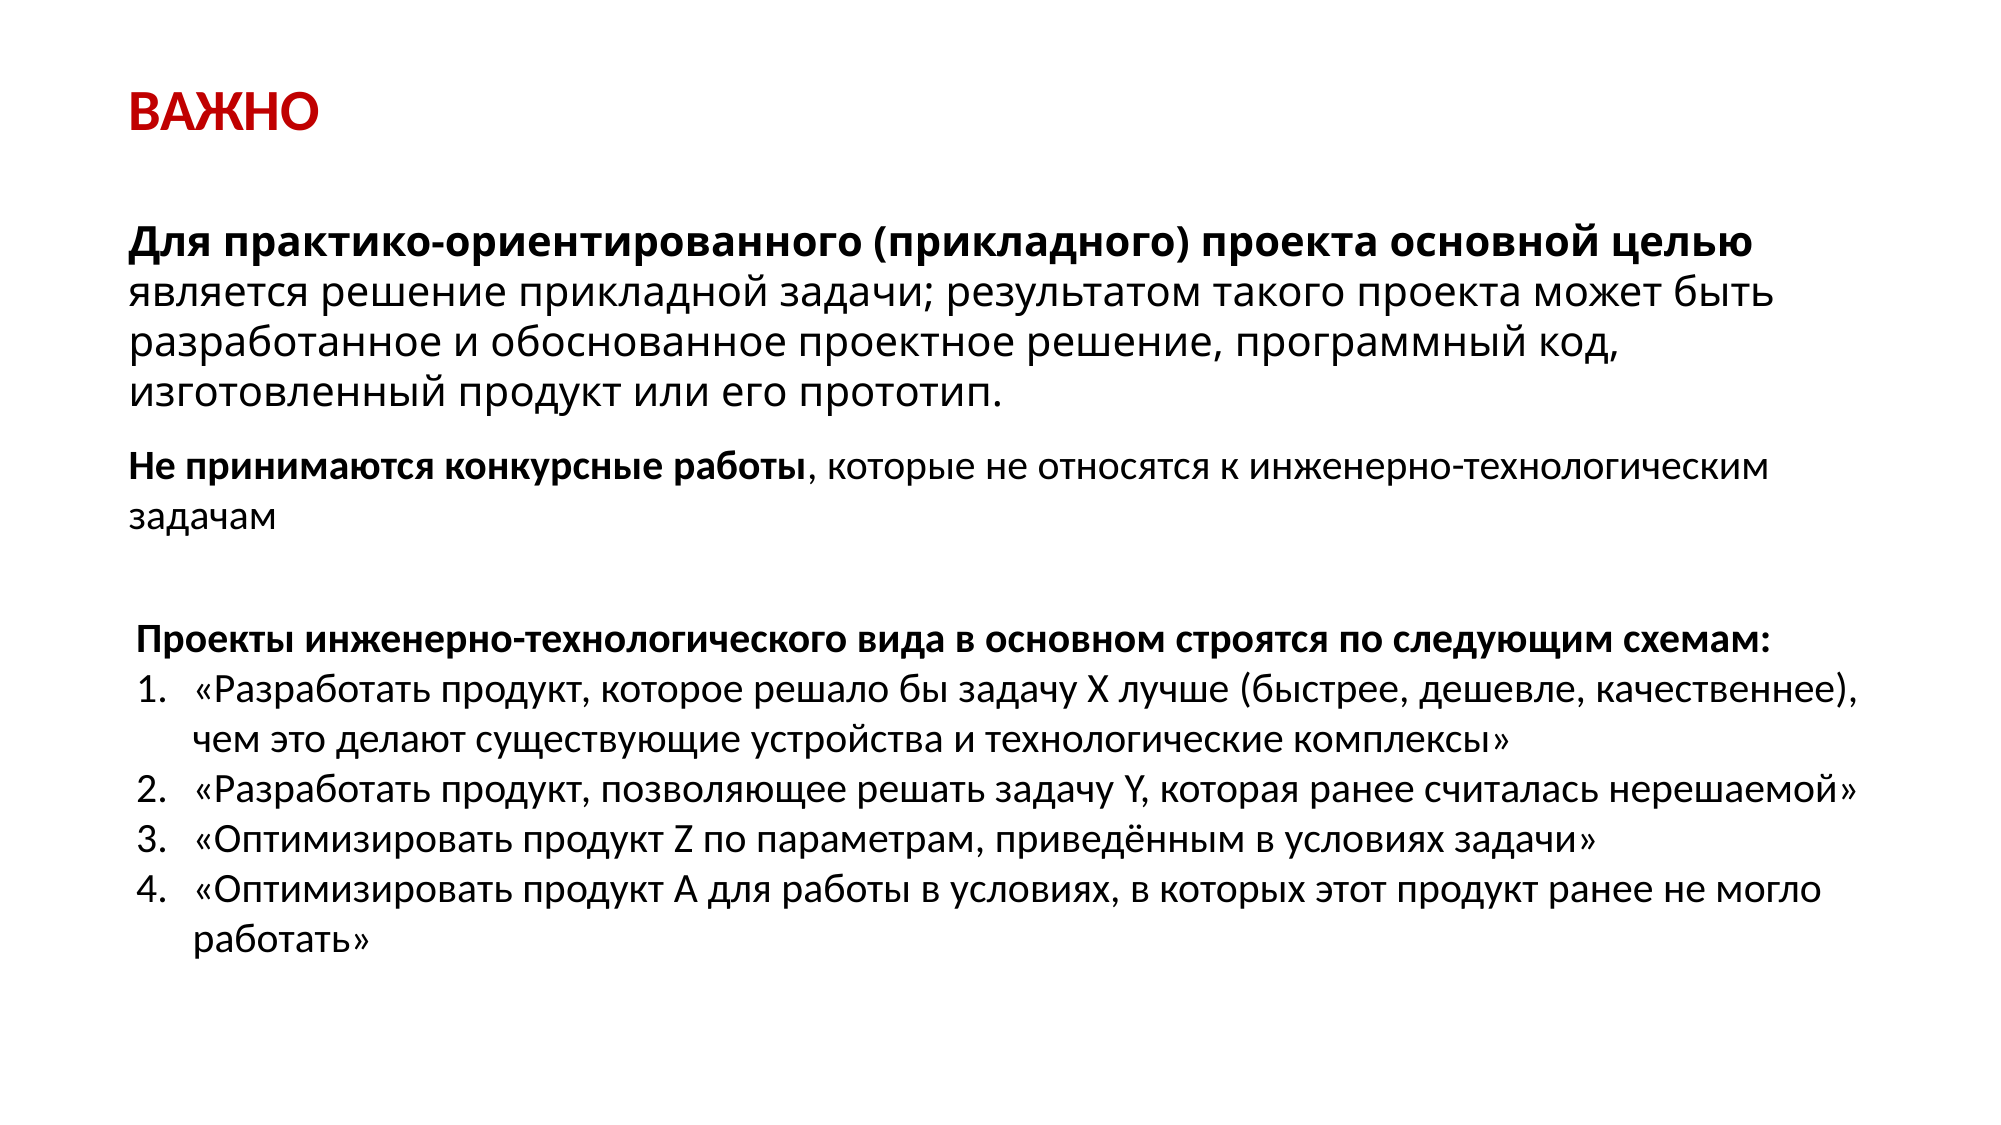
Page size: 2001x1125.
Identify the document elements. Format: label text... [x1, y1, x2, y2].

text_box Не принимаются конкурсные работы, которые не относятся к инженерно-технологическим задачам [113, 430, 1890, 546]
text_box Для практико-ориентированного (прикладного) проекта основной целью является решение прикладной задачи; результатом такого проекта может быть разработанное и обоснованное проектное решение, программный код, изготовленный продукт или его прототип. [113, 207, 1938, 422]
text_box ВАЖНО [113, 65, 361, 150]
text_box Проекты инженерно-технологического вида в основном строятся по следующим схемам: «Разработать продукт, которое решало бы задачу Х лучше (быстрее, дешевле, качественнее), чем это делают существующие устройства и технологические комплексы» «Разработать продукт, позволяющее решать задачу Y, которая ранее считалась нерешаемой» «Оптимизировать продукт Z по параметрам, приведённым в условиях задачи» «Оптимизировать продукт A для работы в условиях, в которых этот продукт ранее не могло работать» [121, 603, 1879, 969]
